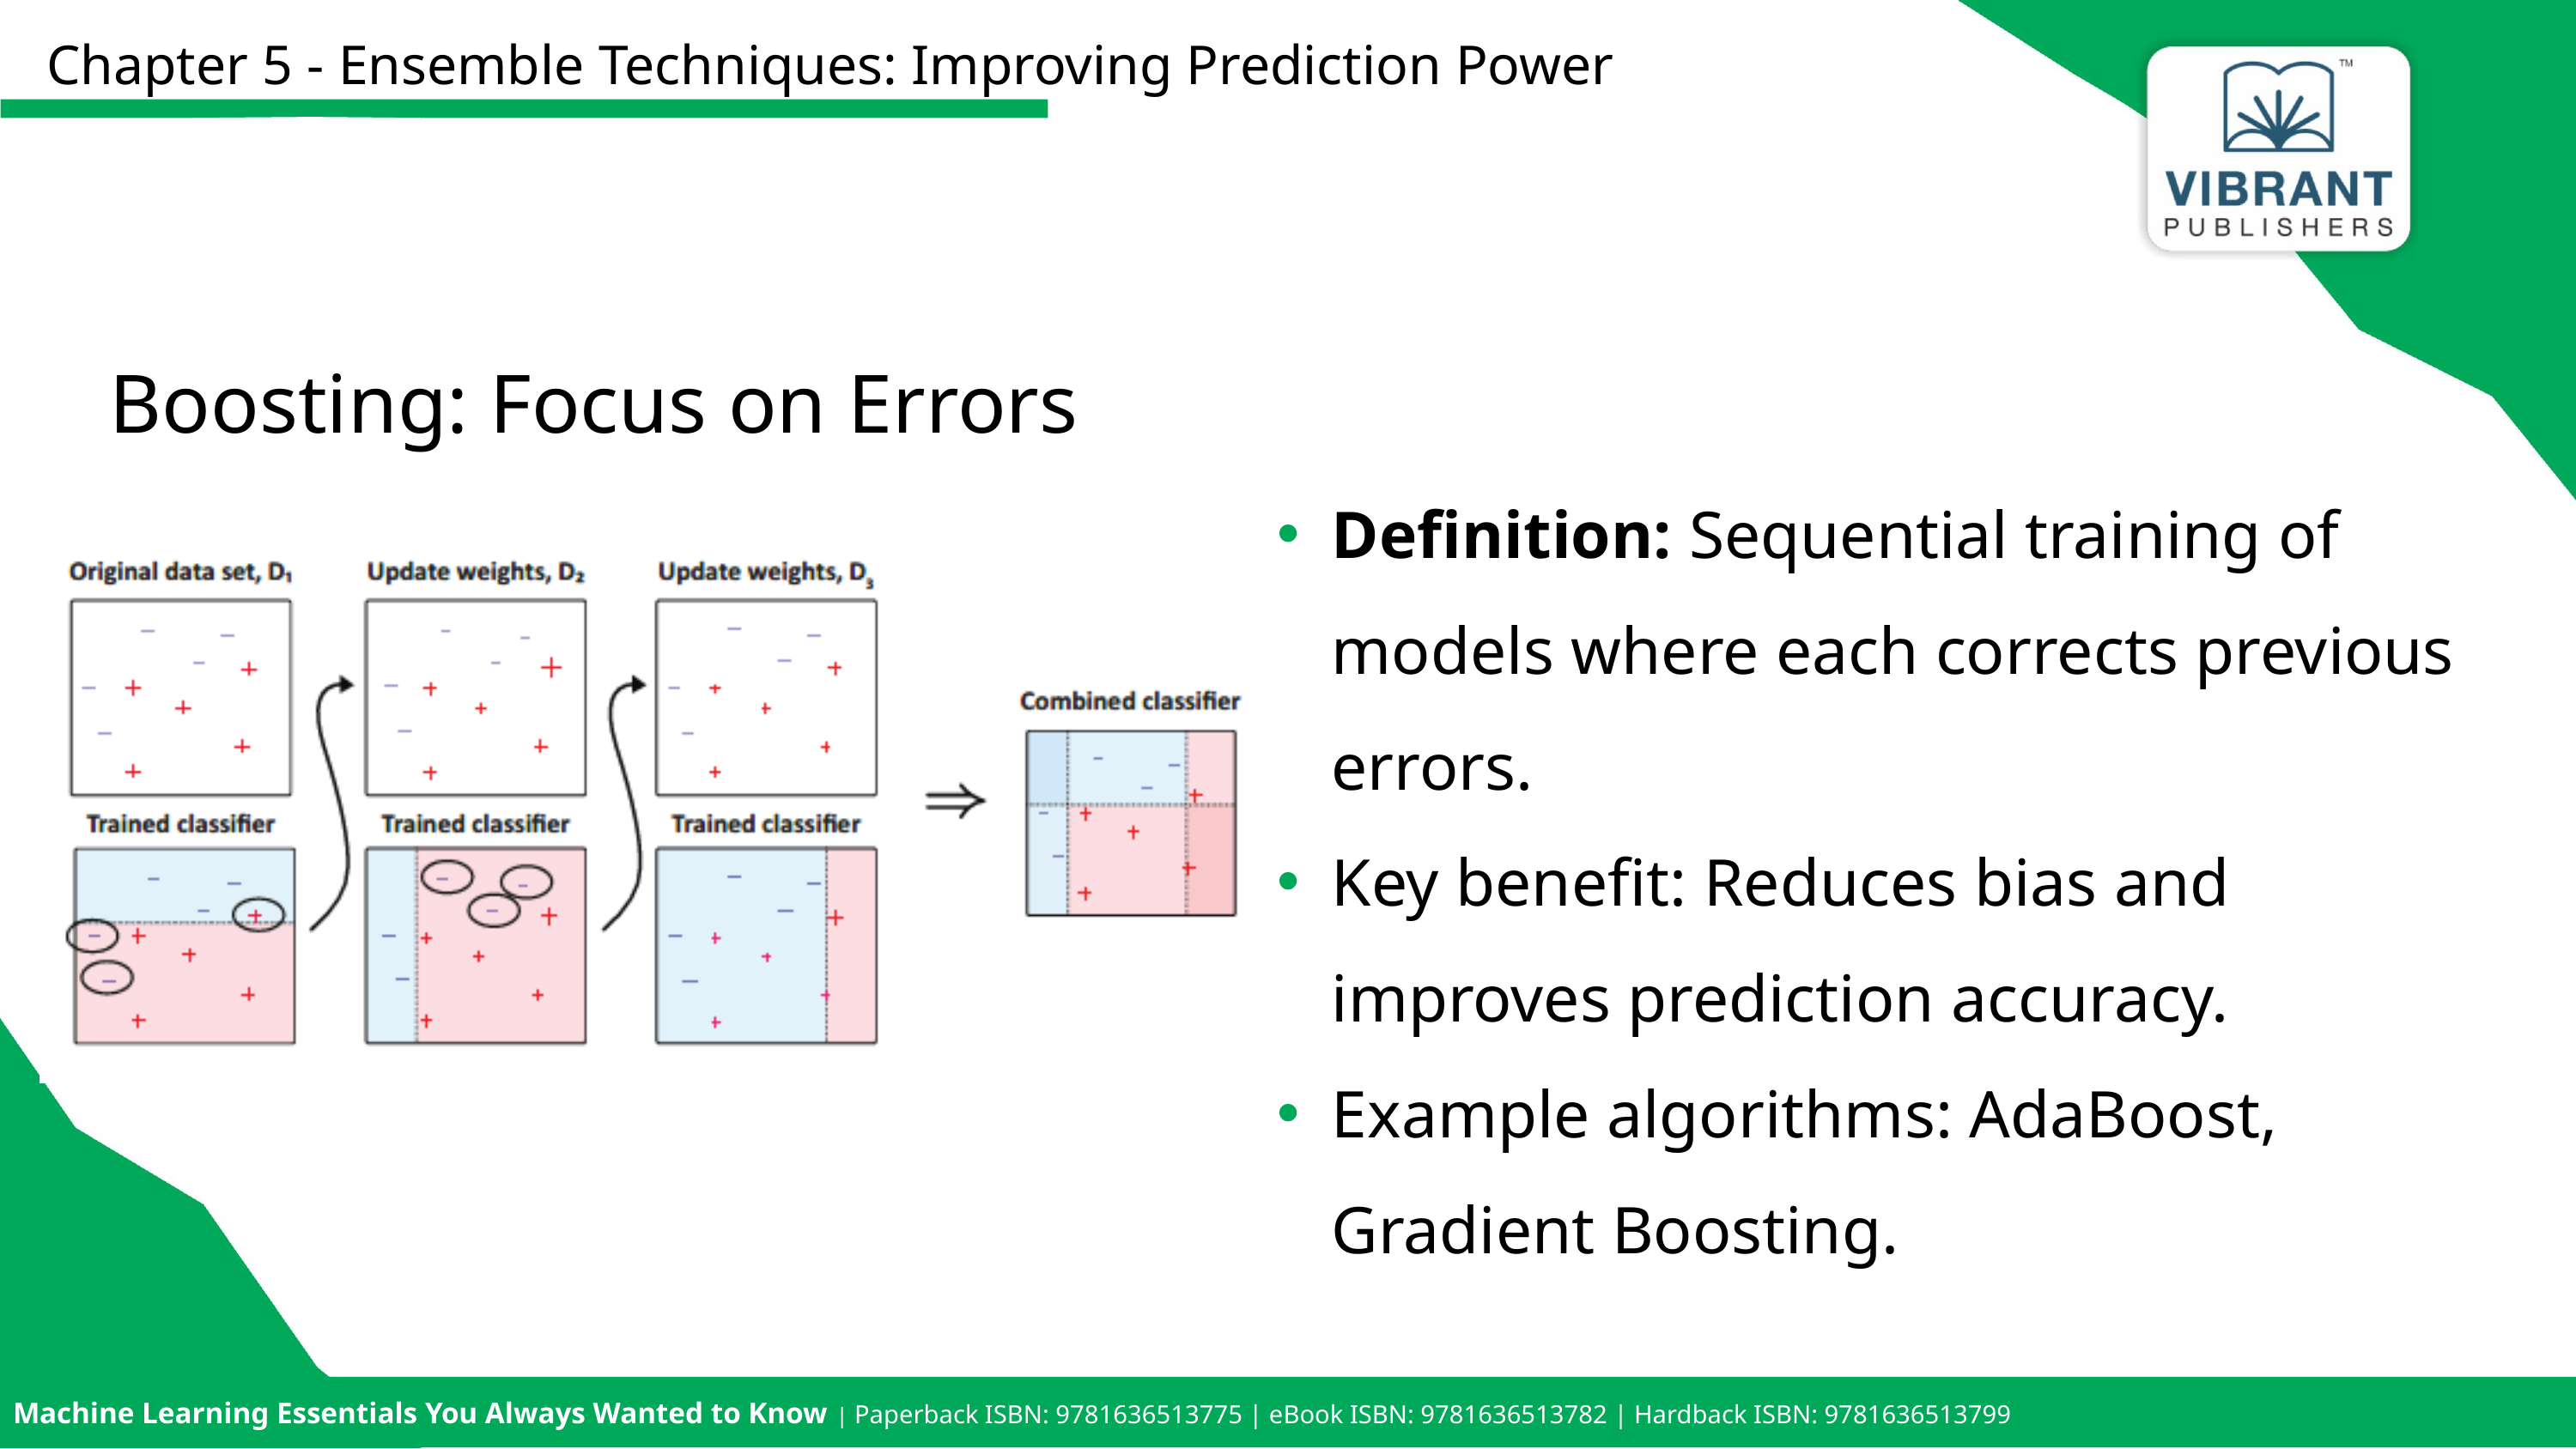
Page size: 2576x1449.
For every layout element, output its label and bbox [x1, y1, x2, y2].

text_box [0, 0, 2576, 1448]
picture [39, 537, 1273, 1083]
